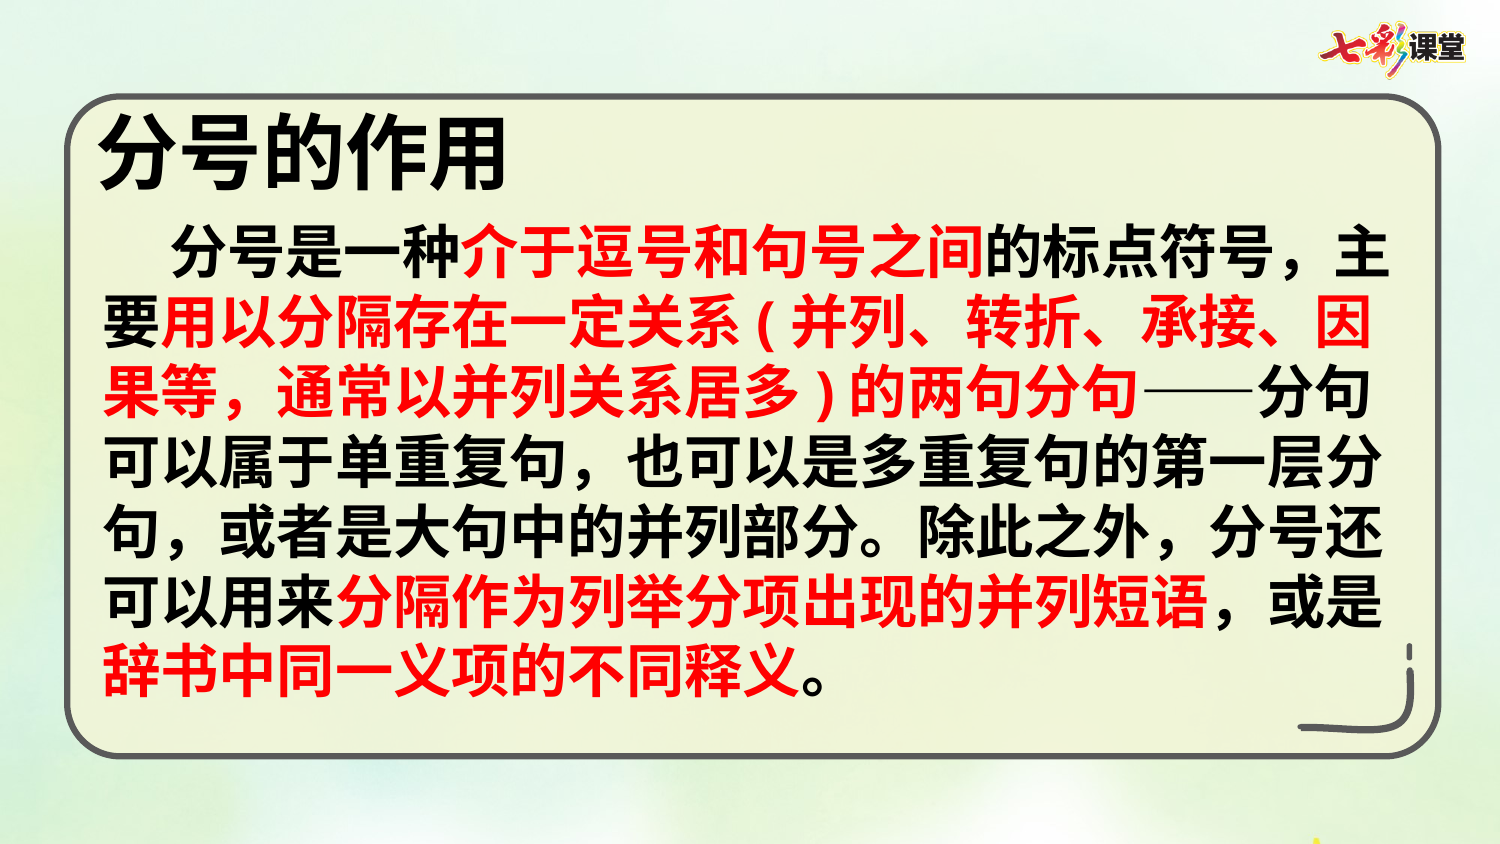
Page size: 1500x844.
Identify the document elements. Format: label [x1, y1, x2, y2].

text_box [66, 96, 1439, 757]
picture [0, 0, 1500, 844]
